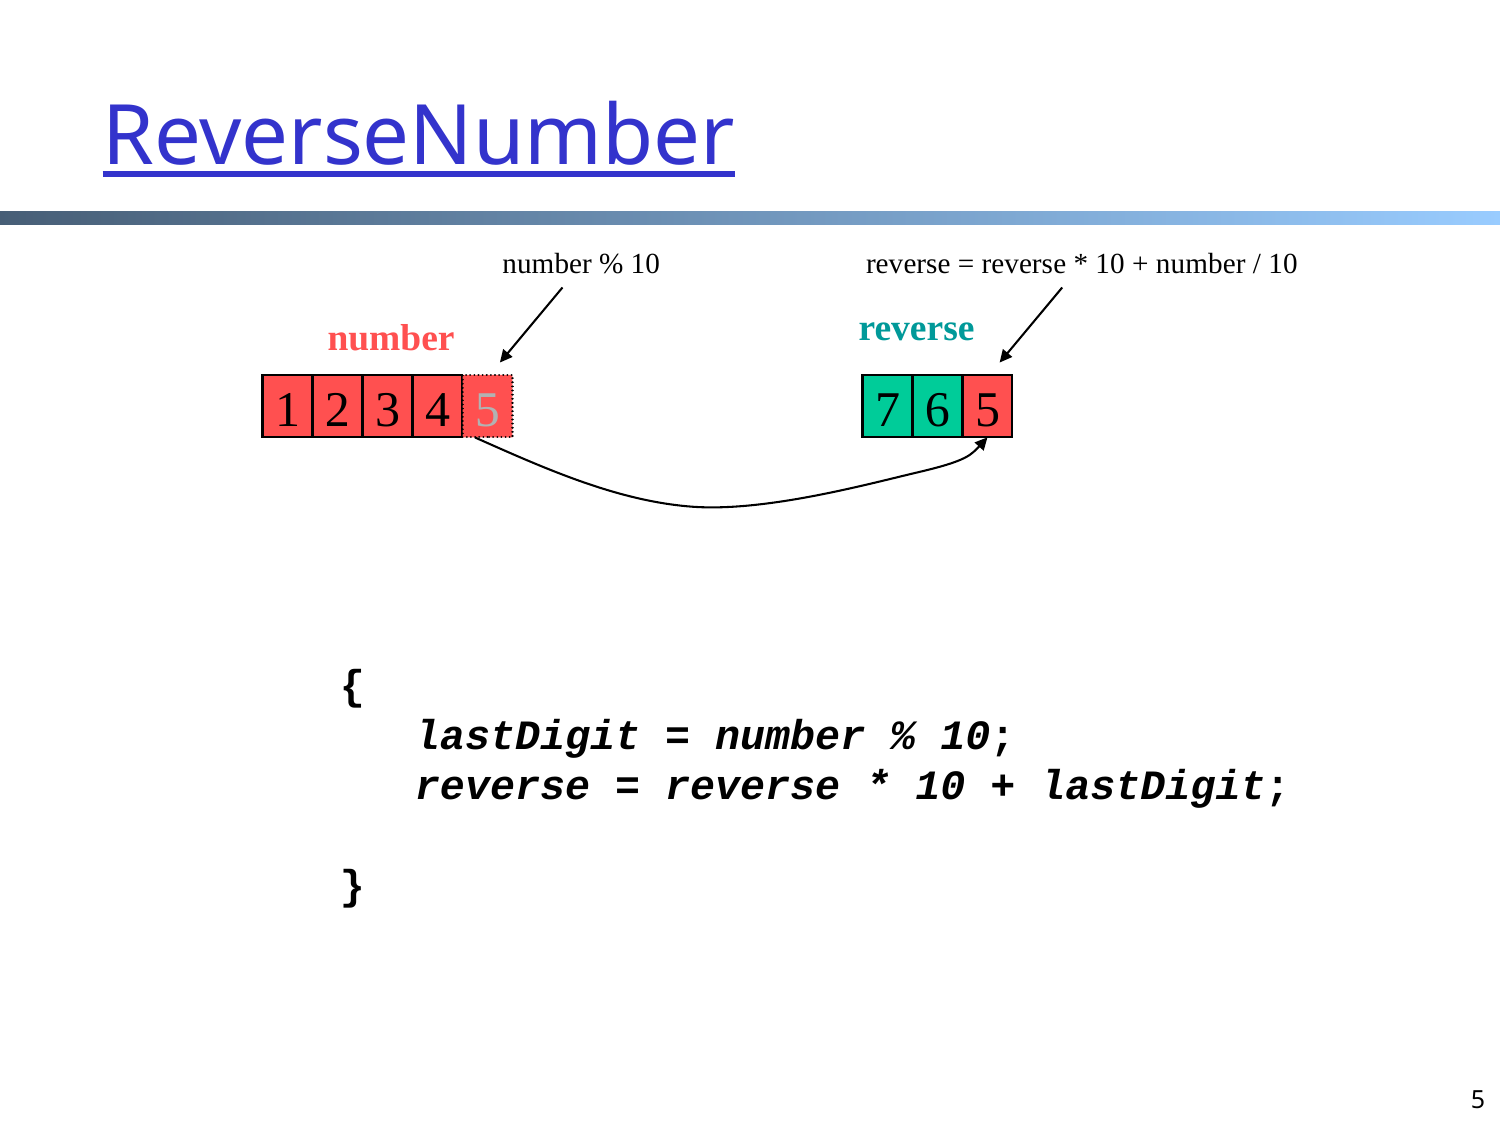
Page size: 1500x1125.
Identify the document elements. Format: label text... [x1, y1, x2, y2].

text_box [462, 374, 1013, 513]
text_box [487, 237, 676, 363]
text_box 3 [362, 374, 413, 438]
text_box 4 [413, 374, 461, 438]
text_box 1 [262, 374, 312, 438]
text_box number [312, 305, 470, 365]
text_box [851, 237, 1313, 363]
title ReverseNumber [87, 37, 1363, 225]
text_box 2 [312, 374, 362, 438]
slide_number 5 [1150, 1049, 1500, 1125]
text_box { lastDigit = number % 10; reverse = reverse * 10 + lastDigit; } [325, 600, 1305, 915]
